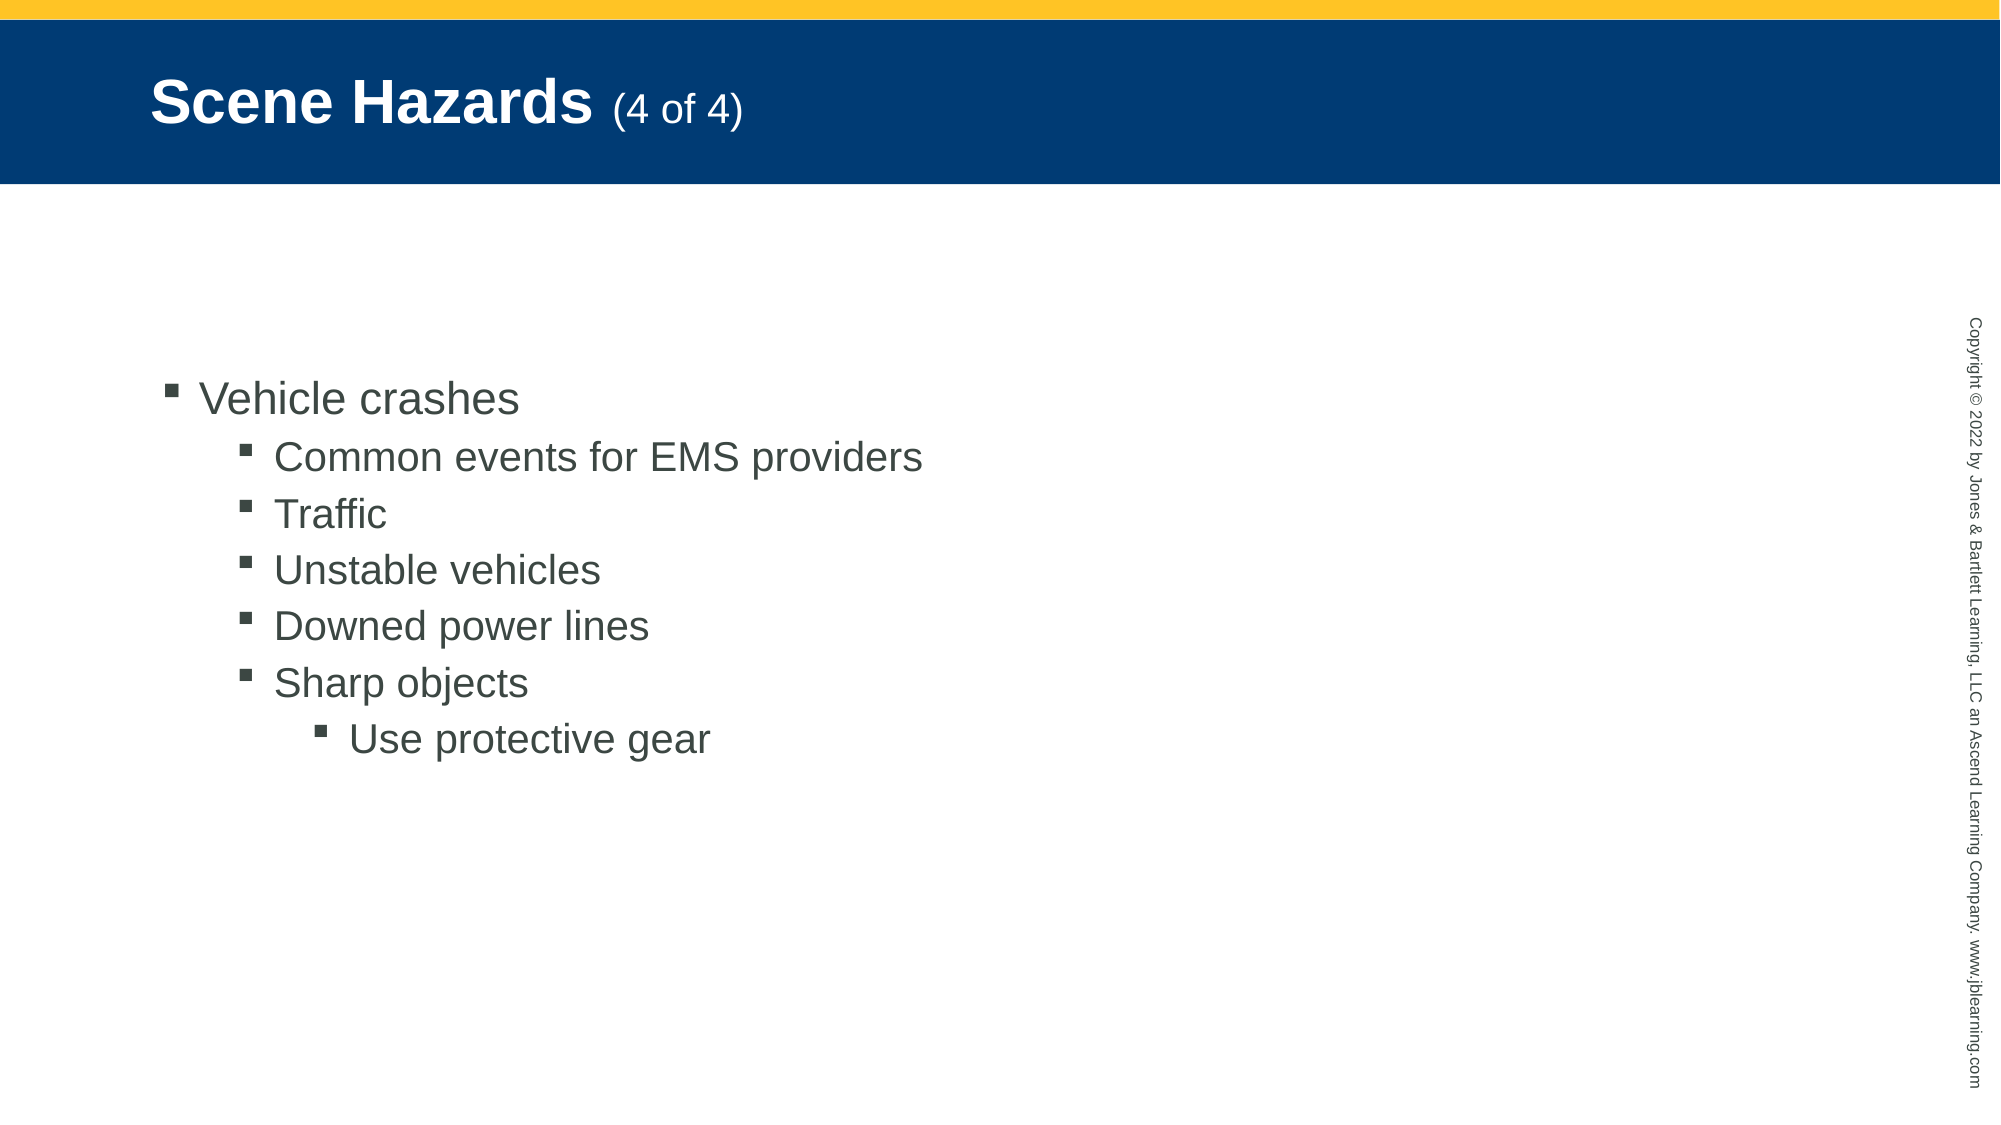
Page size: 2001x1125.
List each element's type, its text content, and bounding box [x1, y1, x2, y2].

title Scene Hazards (4 of 4) [0, 19, 2000, 185]
list Vehicle crashes Common events for EMS providers Traffic Unstable vehicles Downed power lines Sharp objects Use protective gear [146, 361, 1859, 1016]
